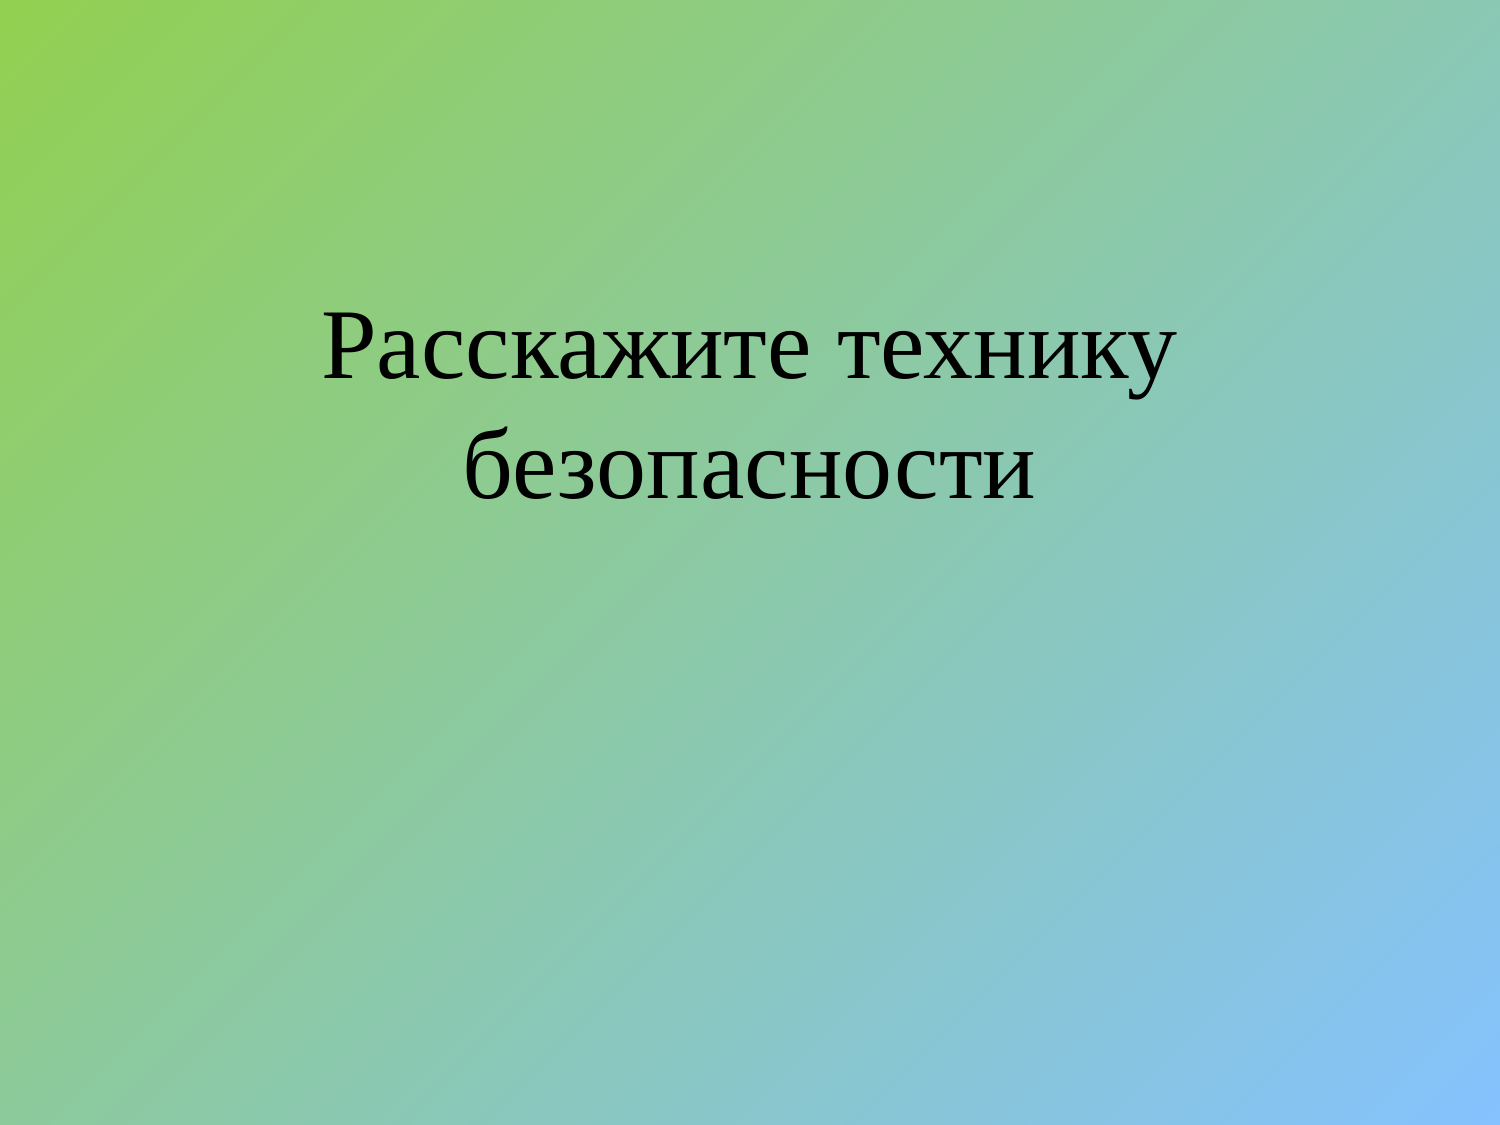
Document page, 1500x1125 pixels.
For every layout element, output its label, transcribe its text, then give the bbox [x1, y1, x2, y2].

title Расскажите технику безопасности [75, 45, 1425, 752]
